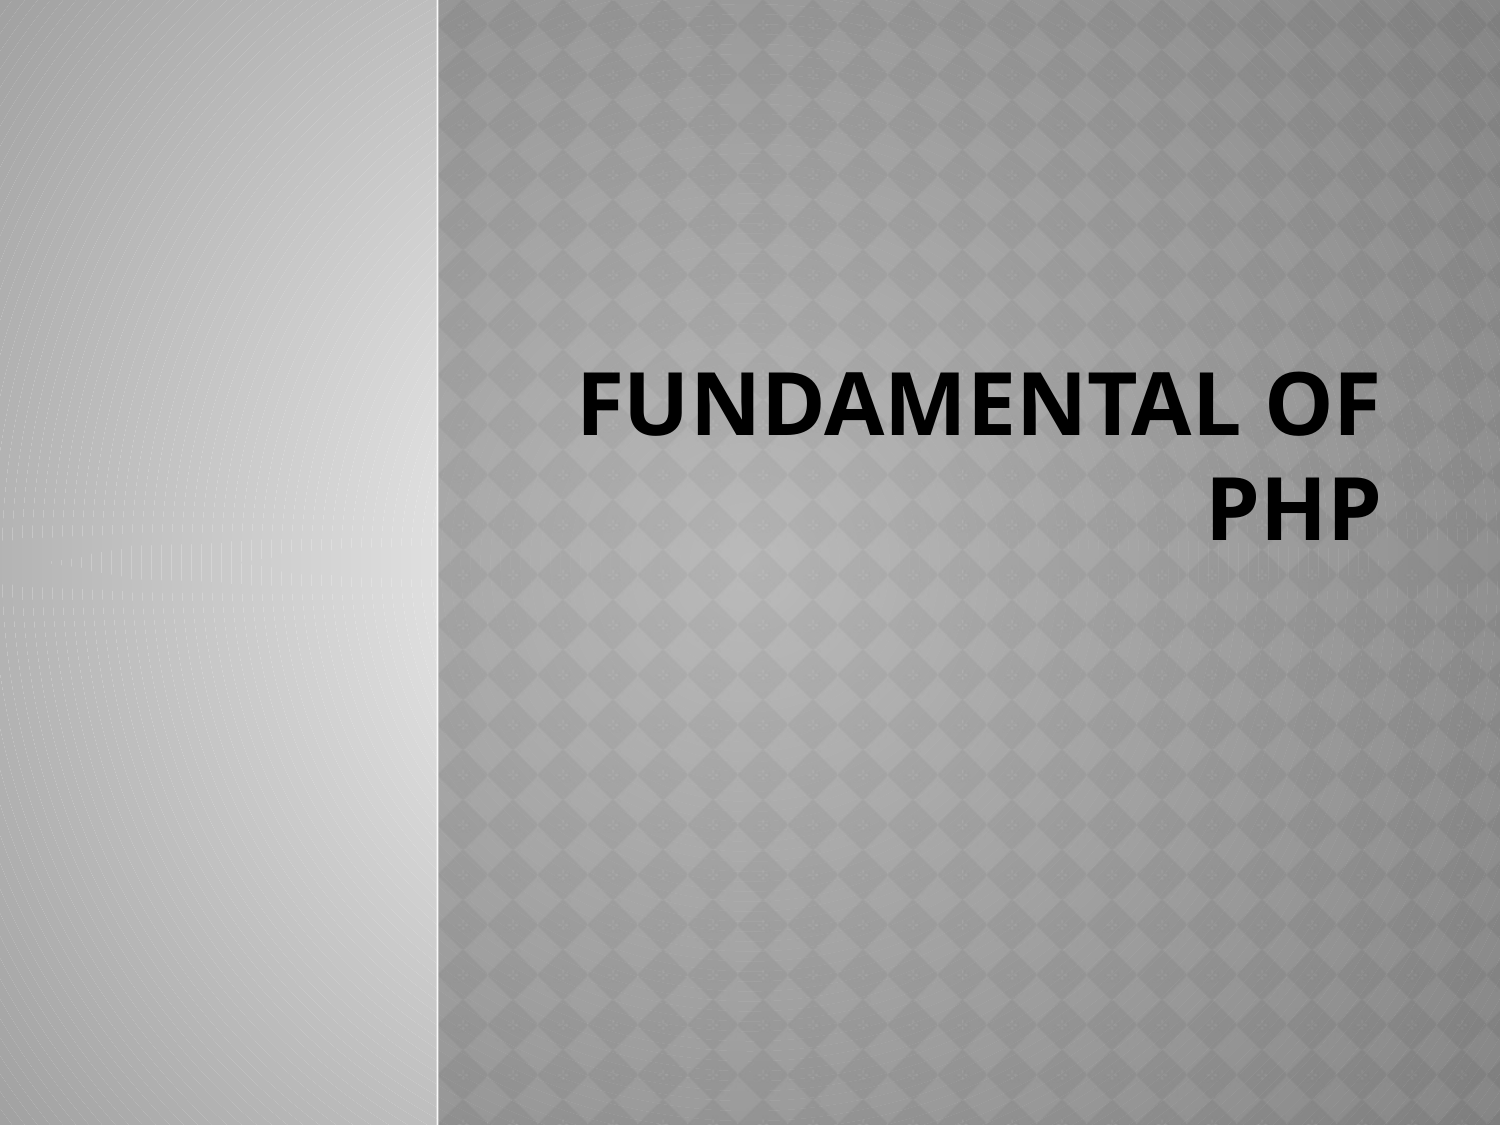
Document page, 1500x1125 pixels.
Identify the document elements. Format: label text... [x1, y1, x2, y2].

title FUNDAMENTAL OF PHP [552, 87, 1390, 558]
